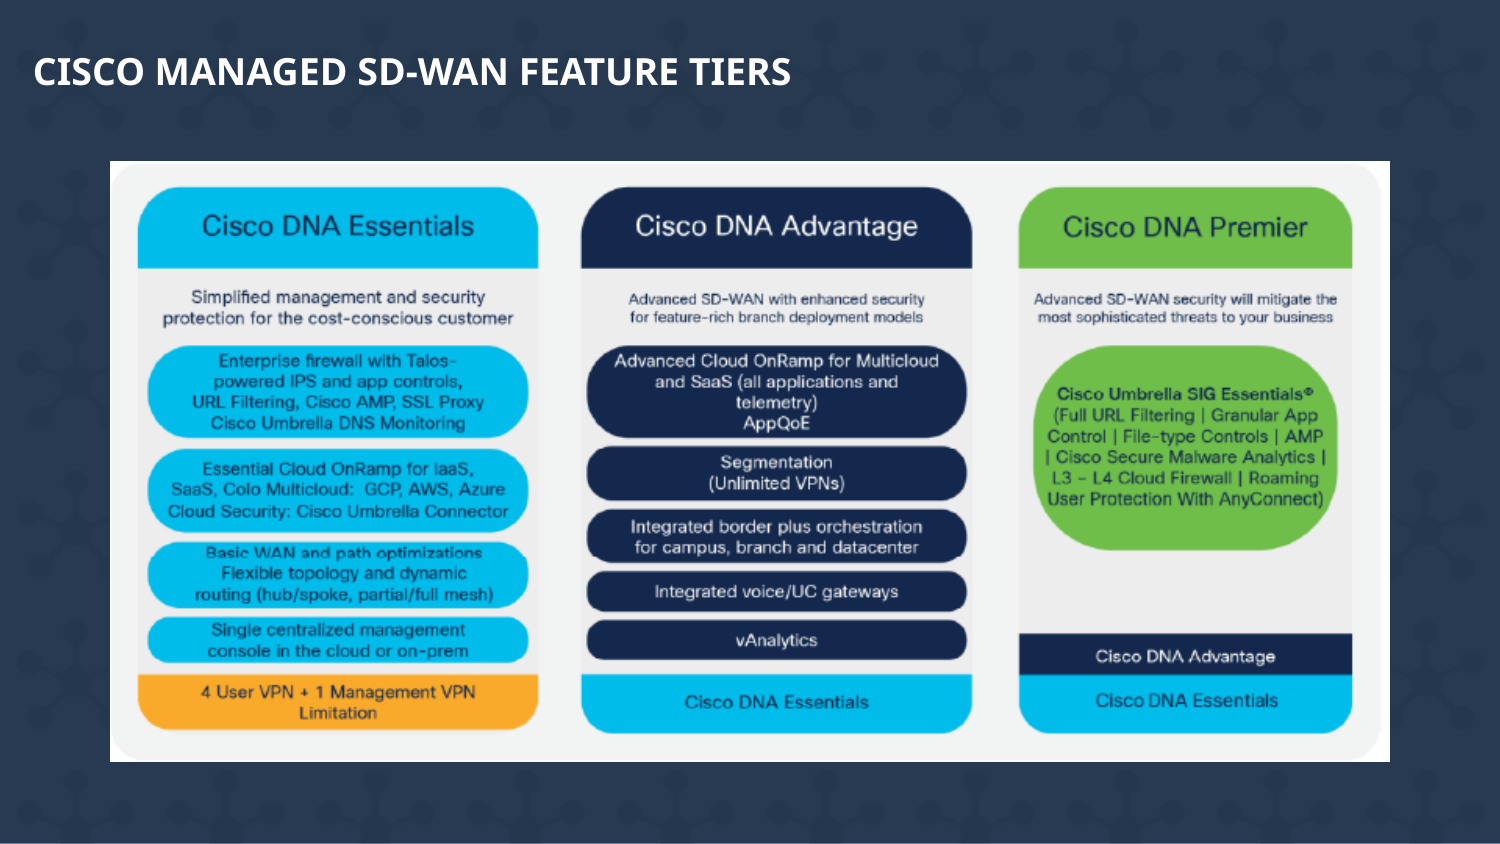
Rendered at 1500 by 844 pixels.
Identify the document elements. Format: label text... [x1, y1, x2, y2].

picture [109, 161, 1391, 763]
title Cisco MANAGED SD-WAN FEATURE TIERS [4, 27, 1374, 104]
